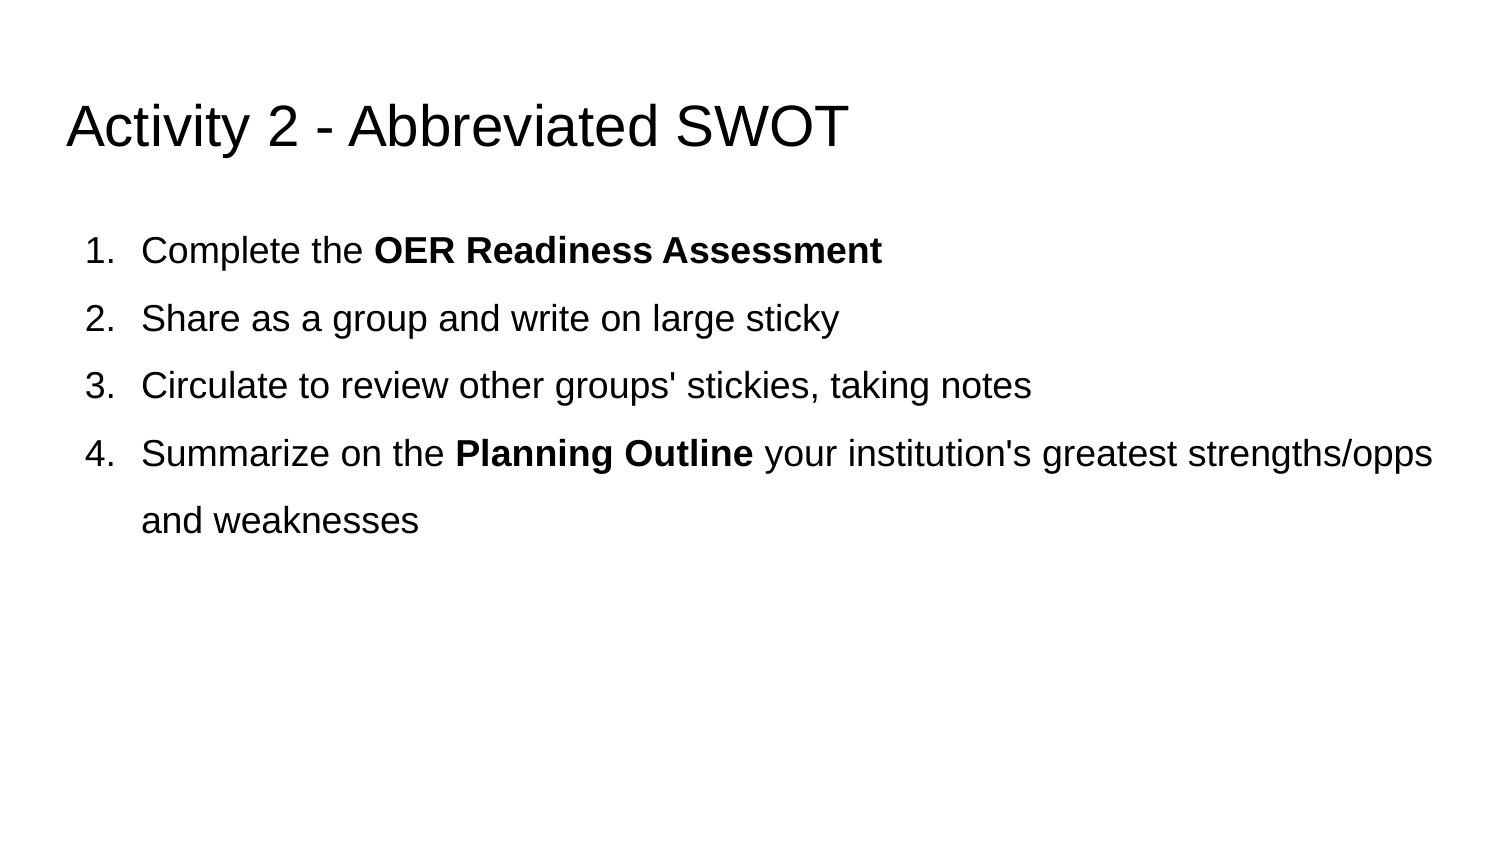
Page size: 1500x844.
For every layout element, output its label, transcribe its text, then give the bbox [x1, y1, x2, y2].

list Complete the OER Readiness Assessment Share as a group and write on large sticky Circulate to review other groups' stickies, taking notes Summarize on the Planning Outline your institution's greatest strengths/opps and weaknesses [51, 189, 1449, 750]
title Activity 2 - Abbreviated SWOT [51, 72, 1449, 167]
